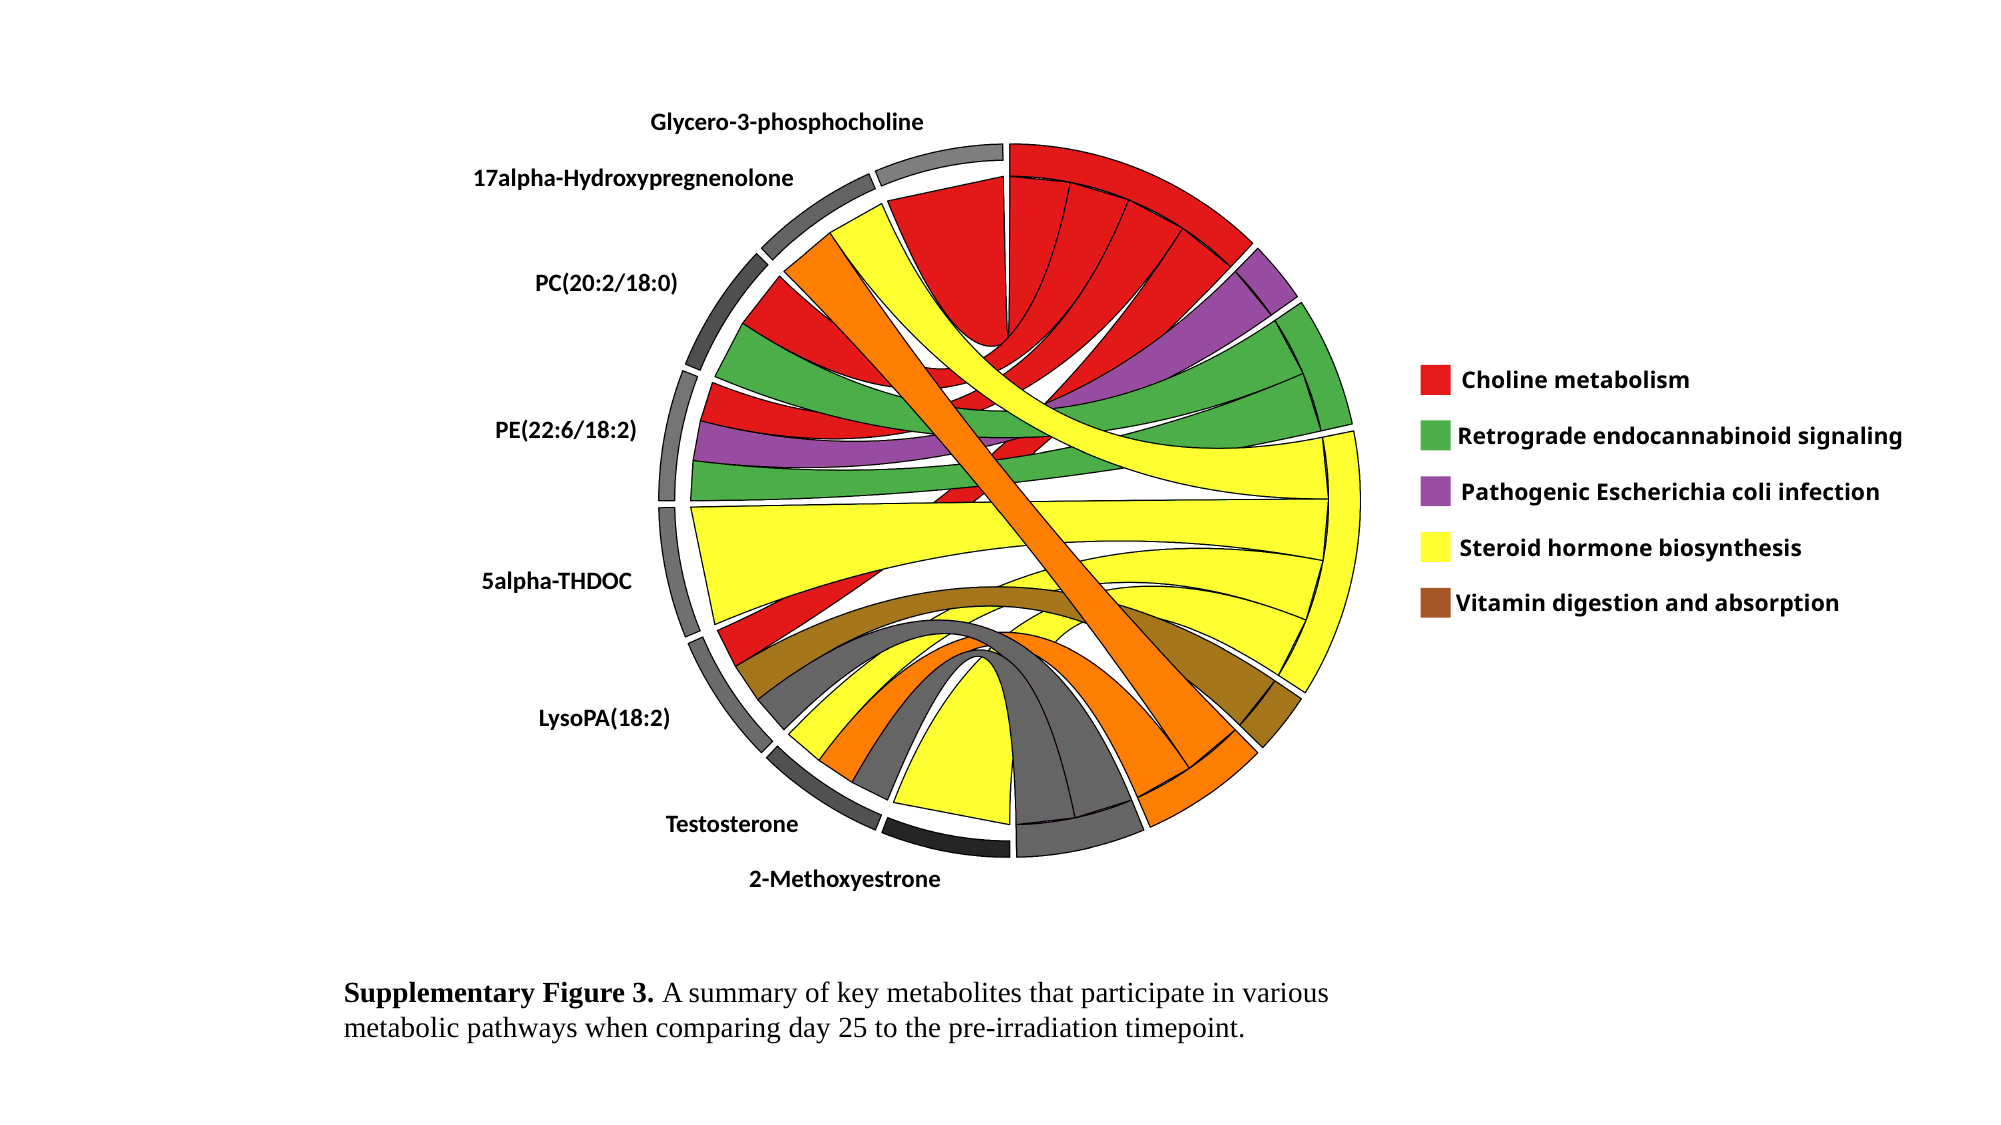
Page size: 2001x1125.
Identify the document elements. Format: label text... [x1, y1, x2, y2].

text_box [458, 55, 1911, 925]
text_box Supplementary Figure 3. A summary of key metabolites that participate in various metabolic pathways when comparing day 25 to the pre-irradiation timepoint. [329, 965, 1432, 1051]
